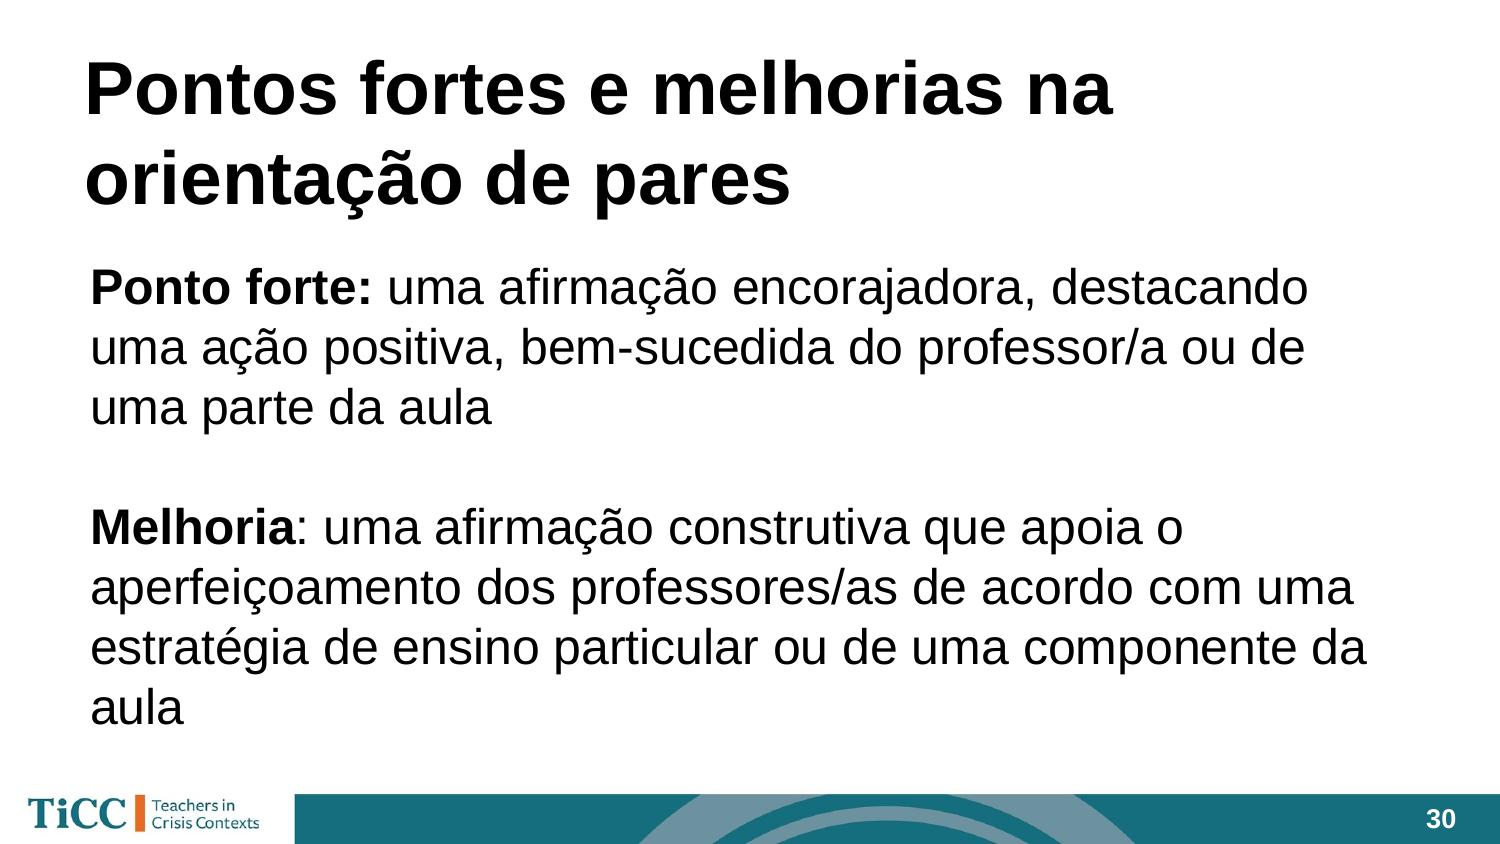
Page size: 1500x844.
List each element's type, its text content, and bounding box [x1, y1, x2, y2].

picture [0, 0, 1500, 844]
slide_number ‹#› [1381, 785, 1472, 844]
list Ponto forte: uma afirmação encorajadora, destacando uma ação positiva, bem-sucedida do professor/a ou de uma parte da aula Melhoria: uma afirmação construtiva que apoia o aperfeiçoamento dos professores/as de acordo com uma estratégia de ensino particular ou de uma componente da aula [75, 239, 1425, 808]
title Pontos fortes e melhorias na orientação de pares [69, 47, 1420, 235]
